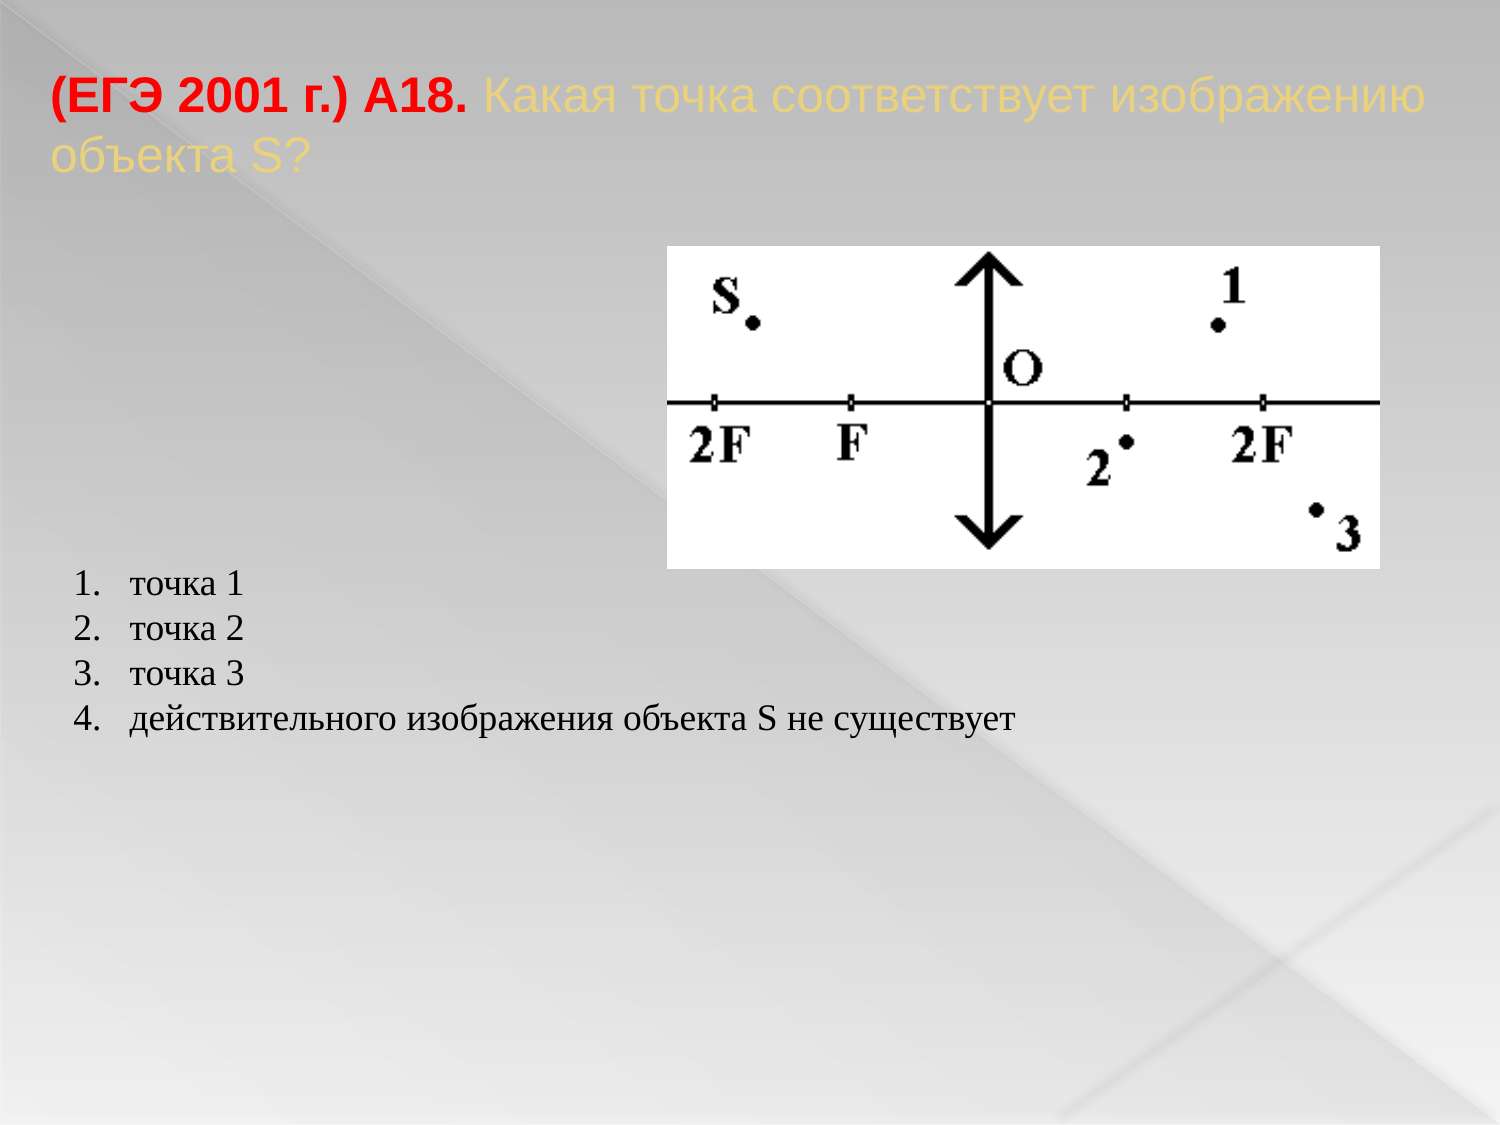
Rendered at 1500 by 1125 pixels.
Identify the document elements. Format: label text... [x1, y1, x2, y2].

text_box точка 1 точка 2 точка 3 действительного изображения объекта S не существует [58, 550, 1372, 746]
picture [667, 245, 1380, 569]
title (ЕГЭ 2001 г.) А18. Какая точка соответствует изображению объекта S? [35, 45, 1465, 200]
